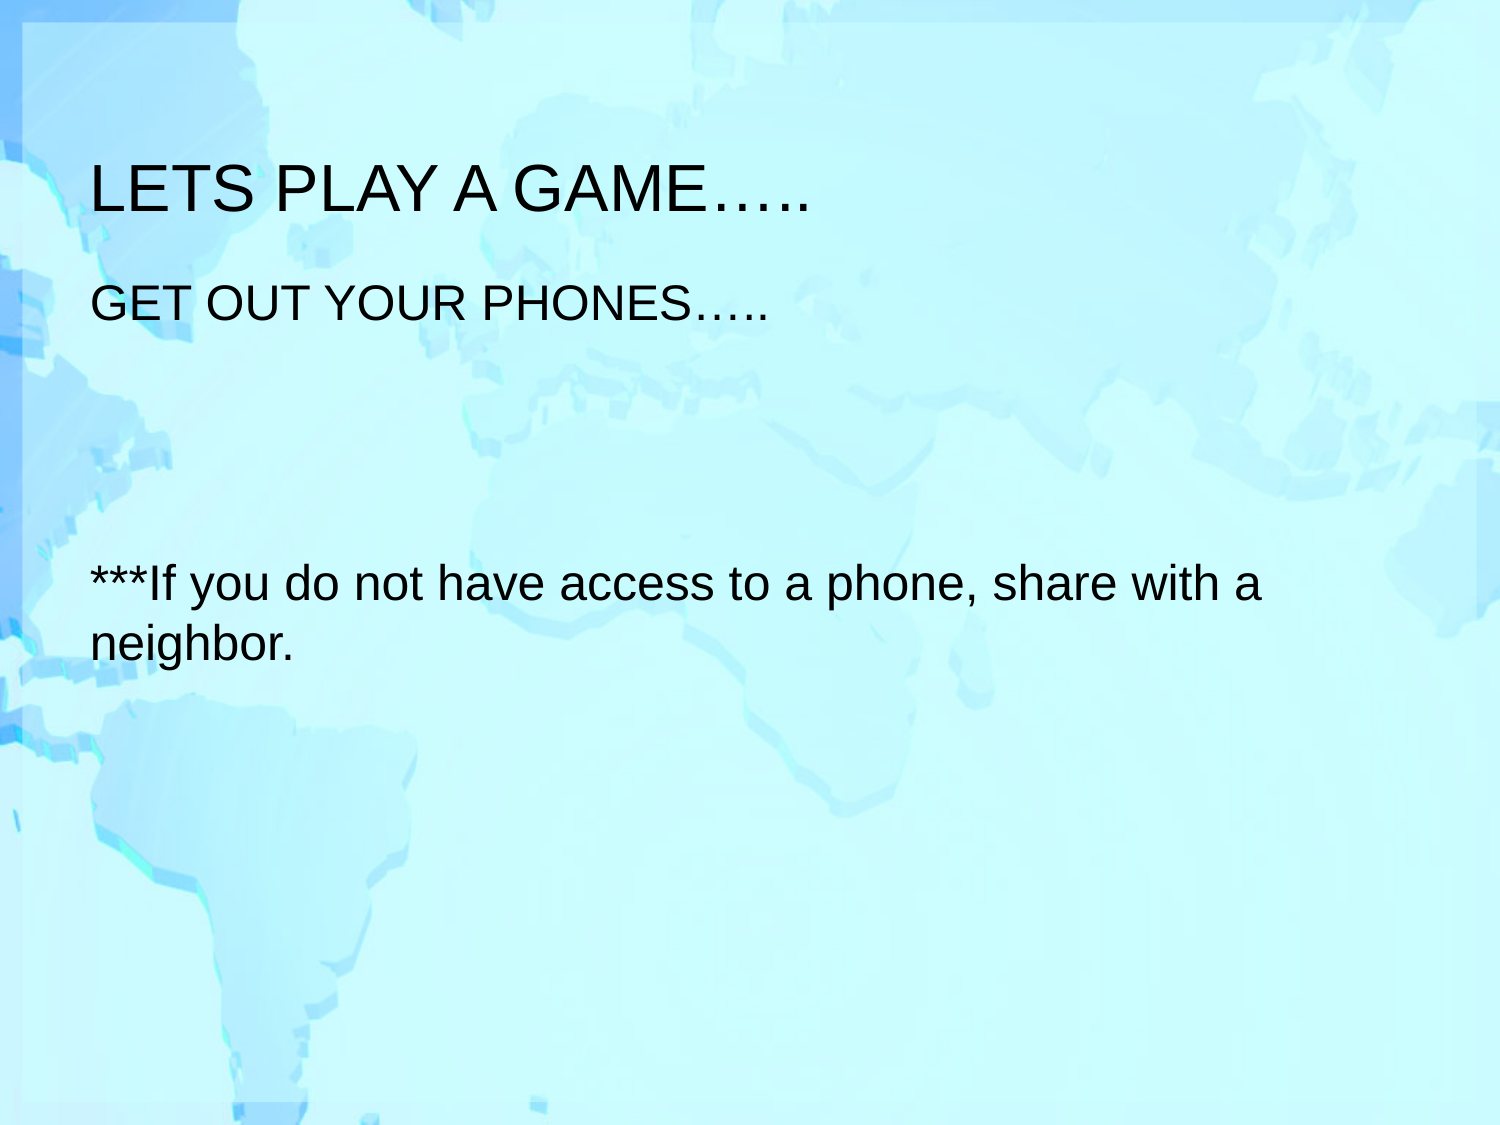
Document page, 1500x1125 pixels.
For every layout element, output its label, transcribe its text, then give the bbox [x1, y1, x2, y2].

title LETS PLAY A GAME….. [74, 45, 1425, 233]
list GET OUT YOUR PHONES….. ***If you do not have access to a phone, share with a neighbor. [74, 262, 1425, 1005]
picture [0, 0, 1500, 1125]
